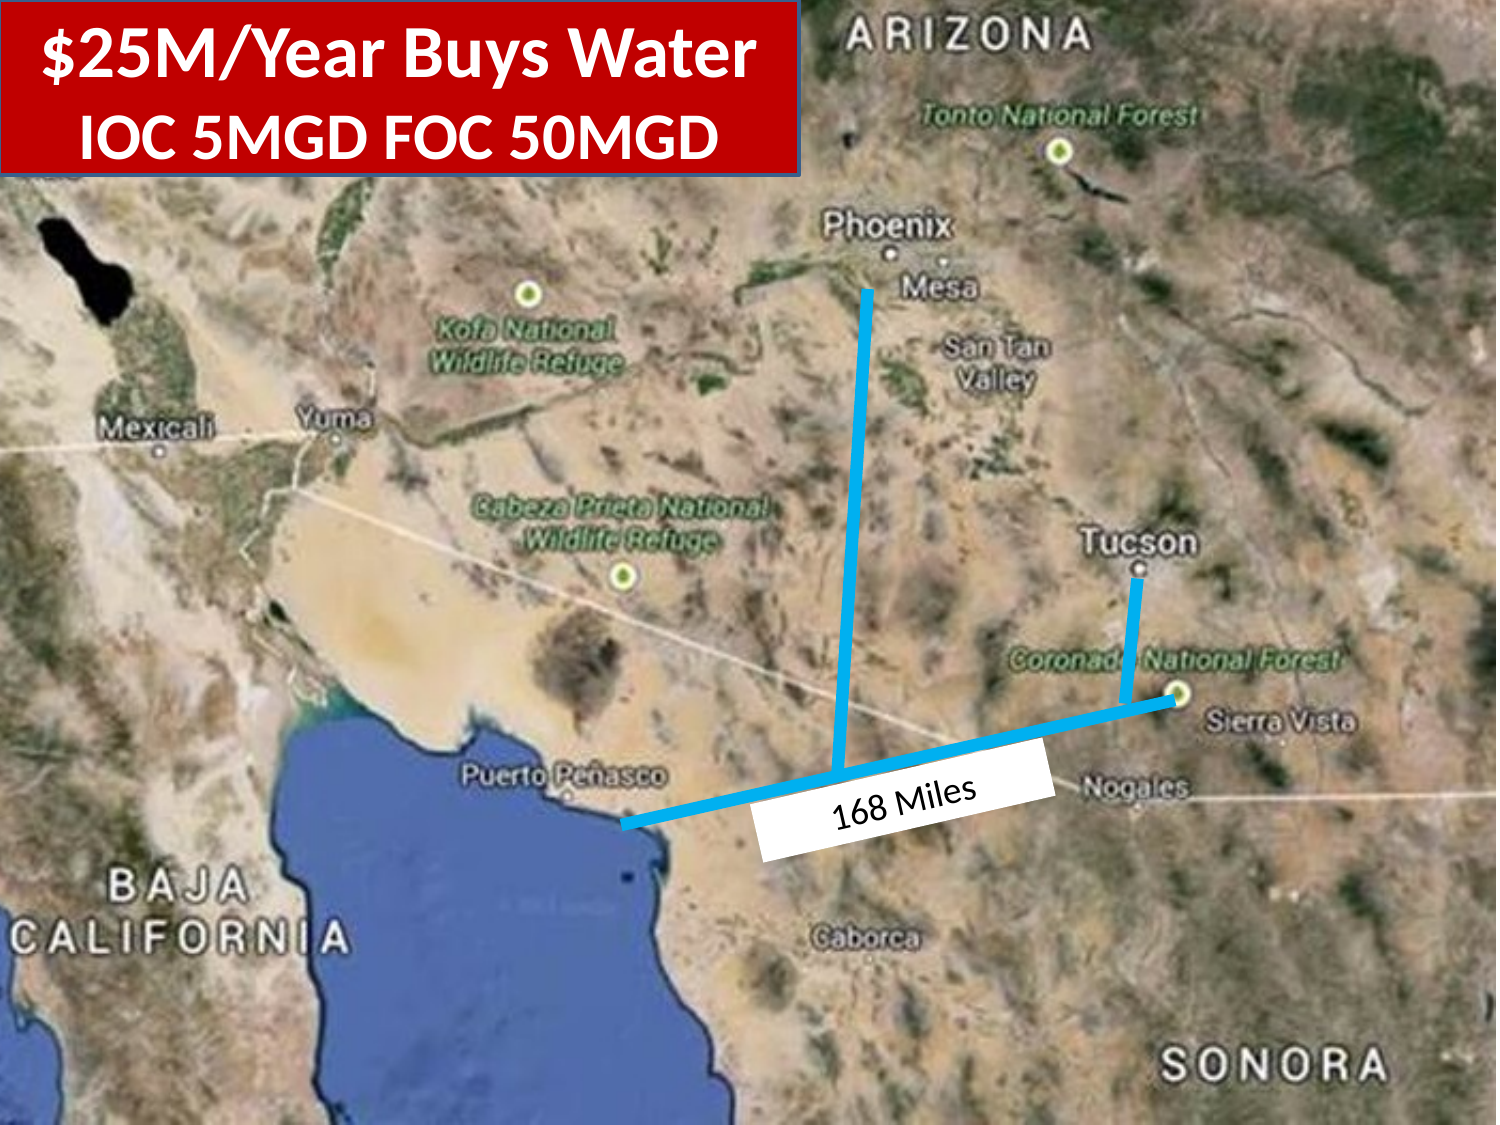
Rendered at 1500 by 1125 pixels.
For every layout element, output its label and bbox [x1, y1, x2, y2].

picture [0, 0, 1496, 1125]
text_box [620, 699, 1176, 826]
text_box [1124, 578, 1138, 704]
text_box [837, 288, 869, 776]
